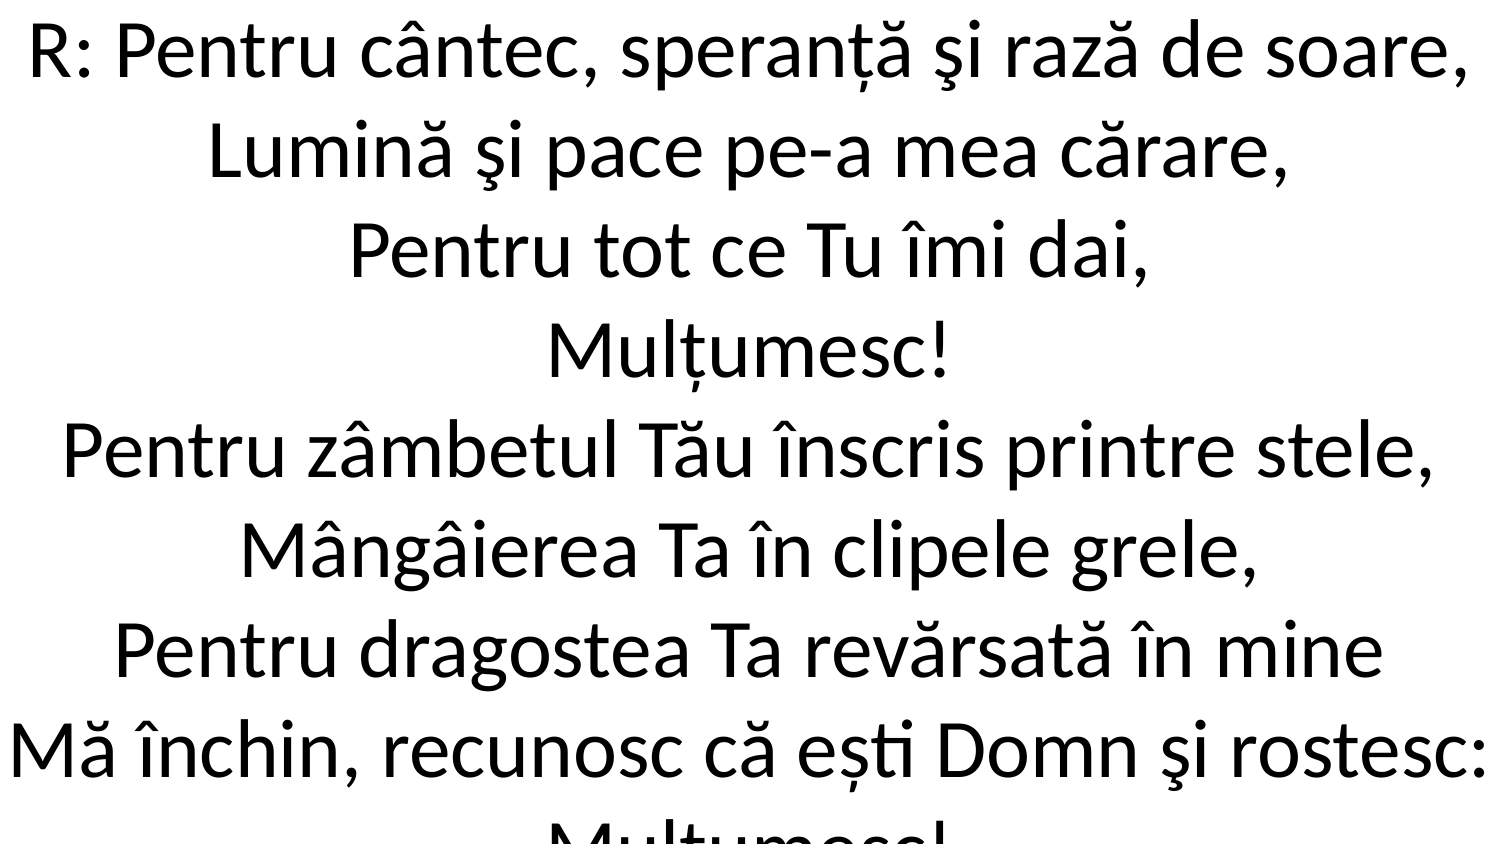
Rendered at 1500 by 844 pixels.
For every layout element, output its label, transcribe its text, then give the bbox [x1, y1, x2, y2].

text_box R: Pentru cântec, speranță şi rază de soare, Lumină şi pace pe-a mea cărare, Pentru tot ce Tu îmi dai, Mulțumesc! Pentru zâmbetul Tău înscris printre stele, Mângâierea Ta în clipele grele, Pentru dragostea Ta revărsată în mine Mă închin, recunosc că ești Domn şi rostesc: Mulțumesc! [0, 0, 1500, 844]
